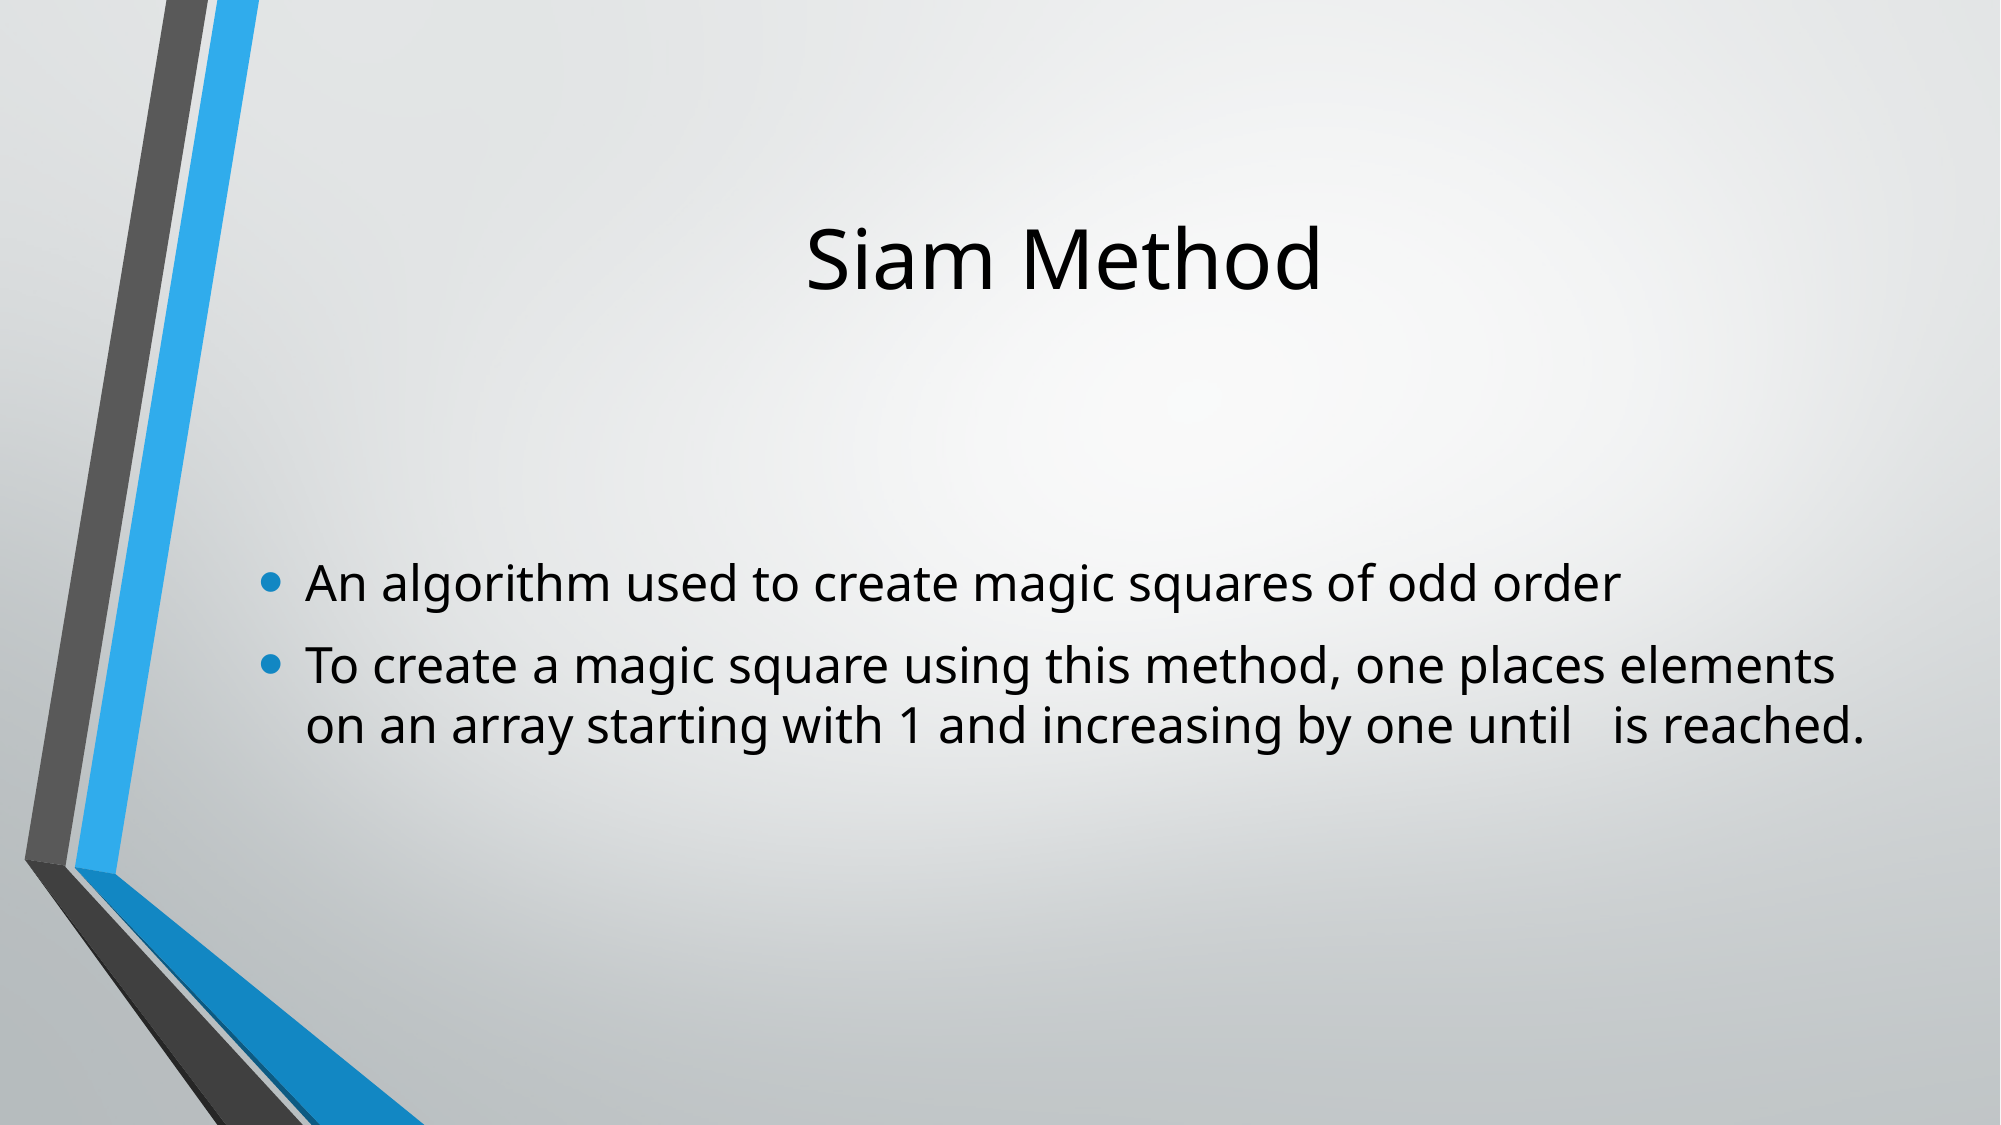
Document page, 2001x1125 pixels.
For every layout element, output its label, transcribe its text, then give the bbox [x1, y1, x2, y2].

title Siam Method [243, 112, 1887, 400]
